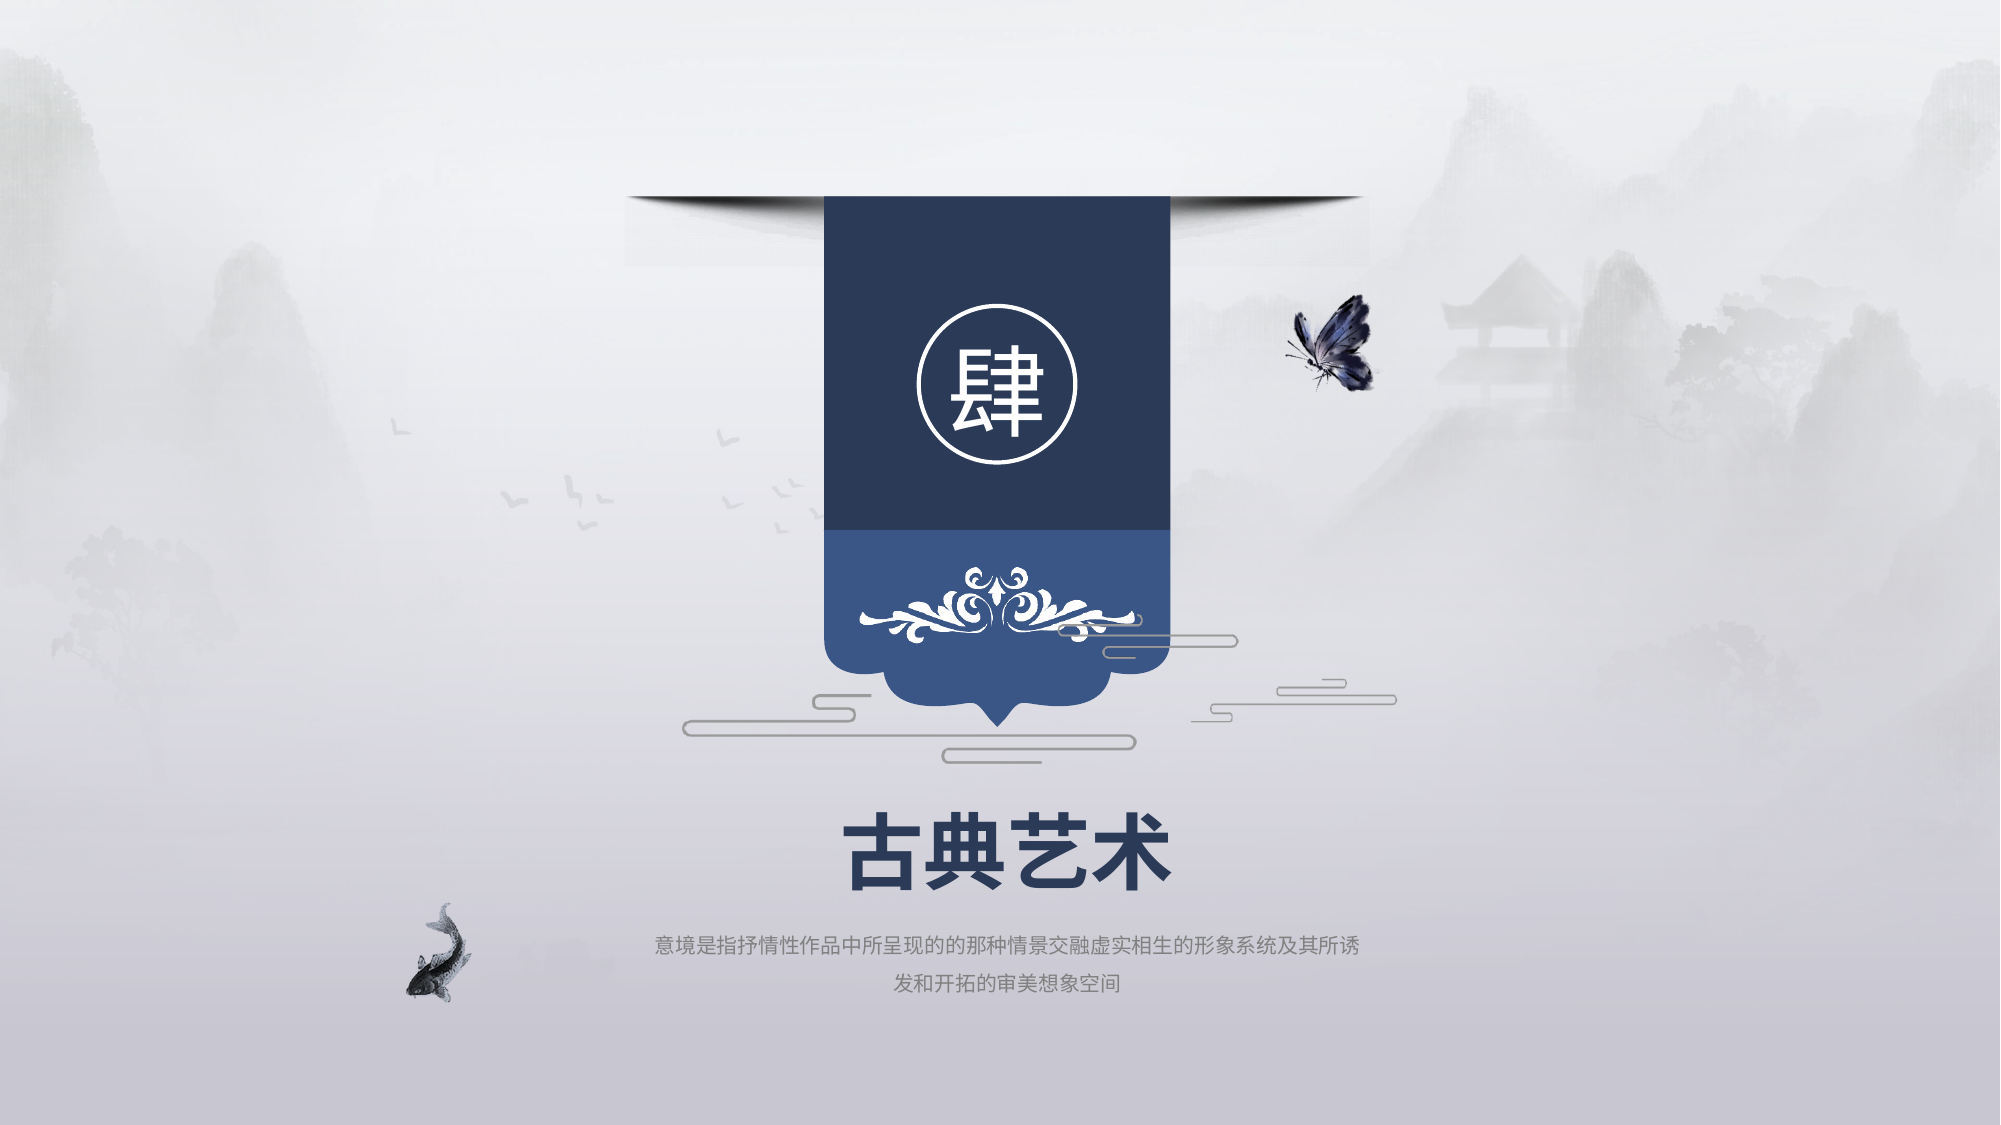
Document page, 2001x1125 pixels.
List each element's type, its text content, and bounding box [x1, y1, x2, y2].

picture [1253, 264, 1449, 437]
picture [670, 585, 1415, 797]
text_box 意境是指抒情性作品中所呈现的的那种情景交融虚实相生的形象系统及其所诱发和开拓的审美想象空间 [639, 912, 1375, 1040]
picture [400, 895, 484, 1016]
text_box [624, 196, 1370, 728]
text_box 古典艺术 [826, 797, 1189, 908]
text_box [918, 305, 1076, 463]
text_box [186, 942, 640, 1069]
